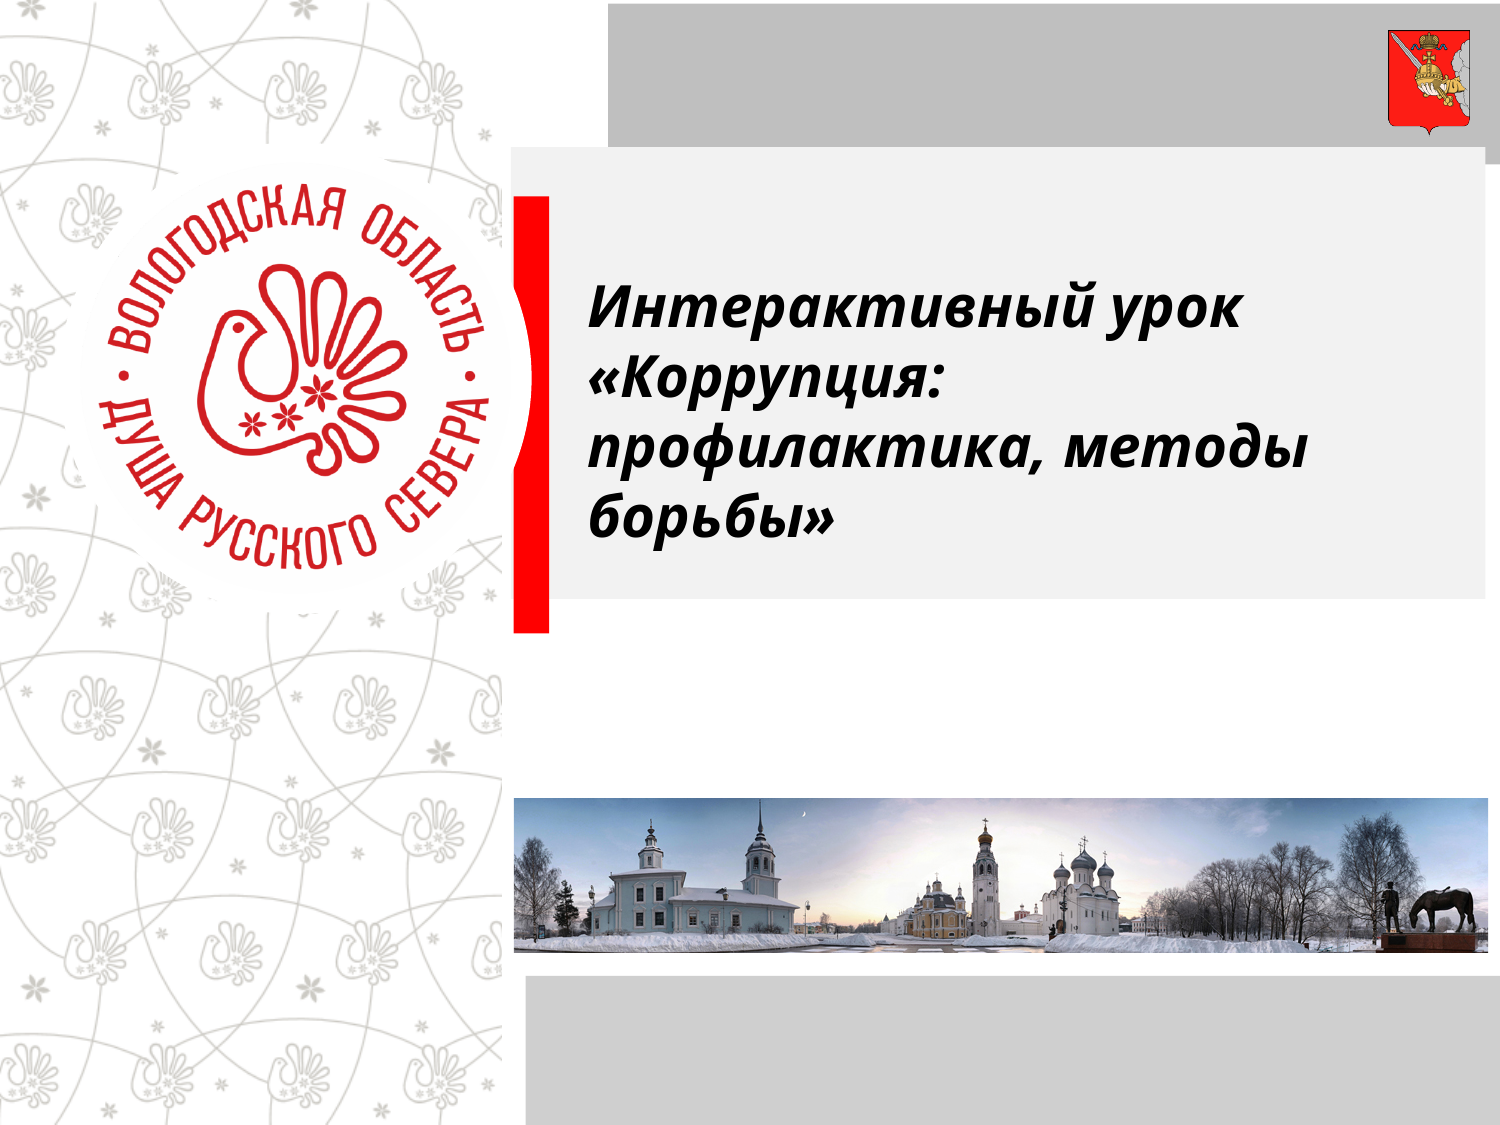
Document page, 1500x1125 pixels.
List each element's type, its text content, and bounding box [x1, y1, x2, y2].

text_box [59, 141, 532, 615]
text_box [606, 2, 1500, 167]
picture [1388, 30, 1471, 138]
text_box Интерактивный урок «Коррупция: профилактика, методы борьбы» [572, 231, 1500, 587]
text_box [536, 145, 1487, 601]
text_box [512, 194, 551, 635]
picture [513, 798, 1489, 953]
picture [0, 0, 503, 1125]
text_box [523, 974, 1500, 1125]
